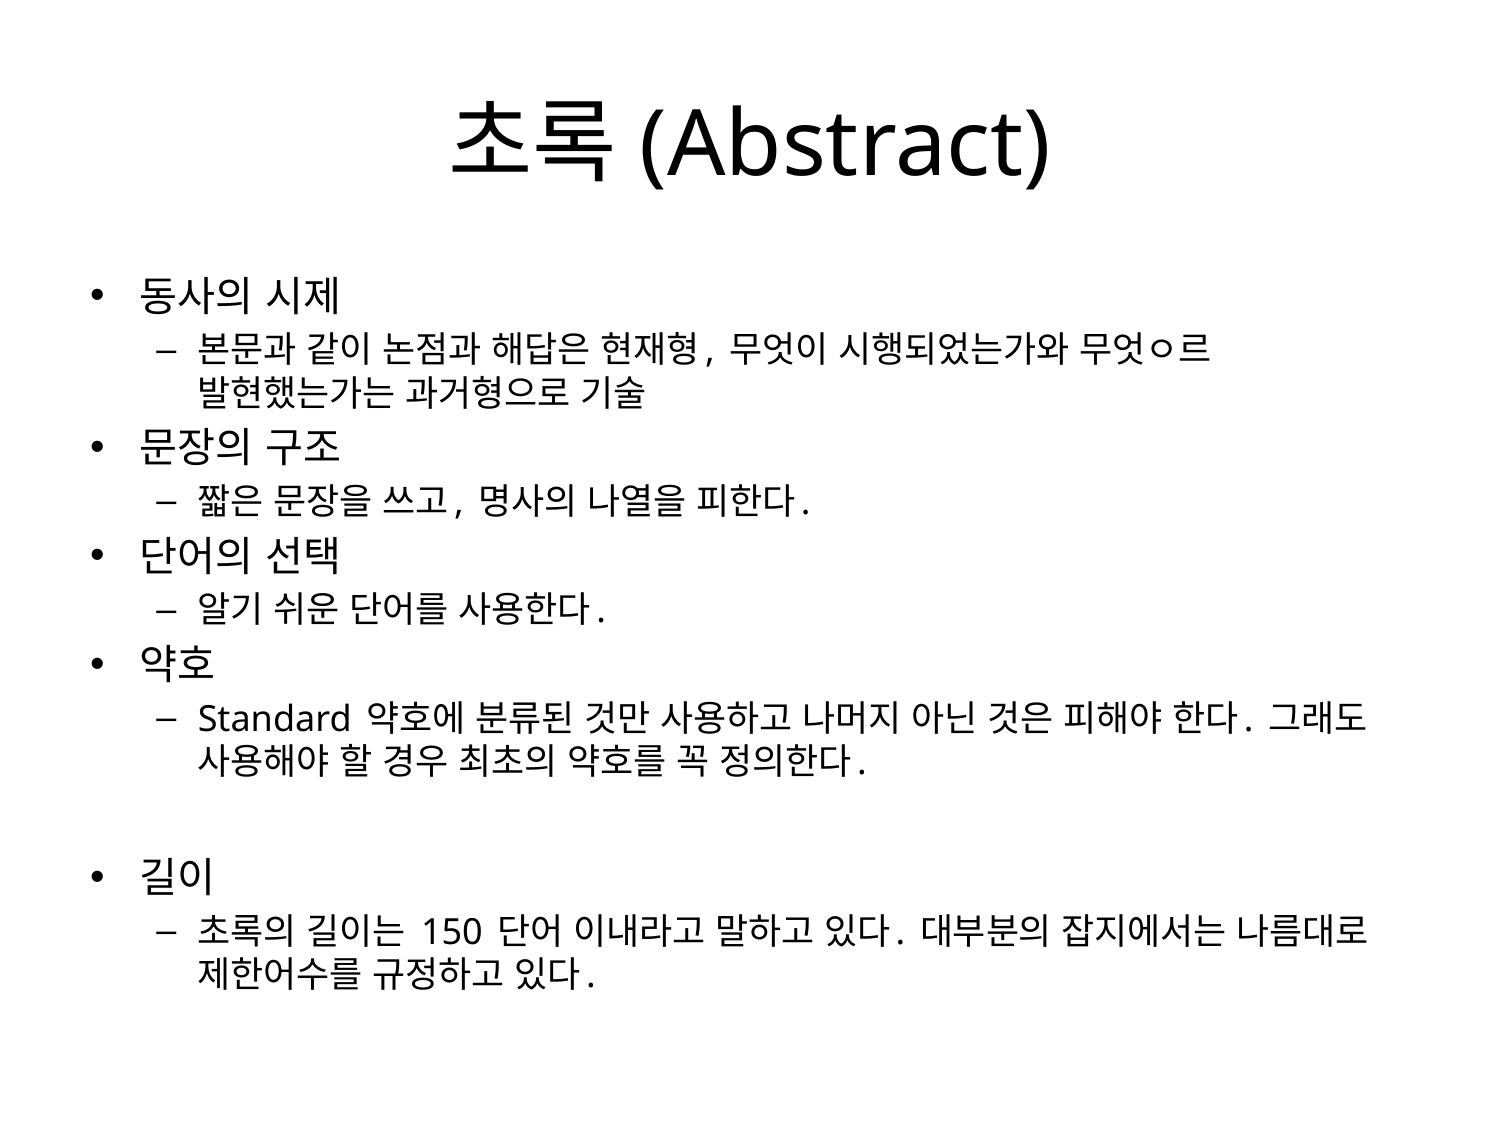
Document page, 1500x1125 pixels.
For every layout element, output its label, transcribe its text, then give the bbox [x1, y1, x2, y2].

list 동사의 시제 본문과 같이 논점과 해답은 현재형, 무엇이 시행되었는가와 무엇ㅇ르 발현했는가는 과거형으로 기술 문장의 구조 짧은 문장을 쓰고, 명사의 나열을 피한다. 단어의 선택 알기 쉬운 단어를 사용한다. 약호 Standard 약호에 분류된 것만 사용하고 나머지 아닌 것은 피해야 한다. 그래도 사용해야 할 경우 최초의 약호를 꼭 정의한다. 길이 초록의 길이는 150 단어 이내라고 말하고 있다. 대부분의 잡지에서는 나름대로 제한어수를 규정하고 있다. [75, 262, 1425, 1005]
title 초록(Abstract) [75, 45, 1425, 233]
